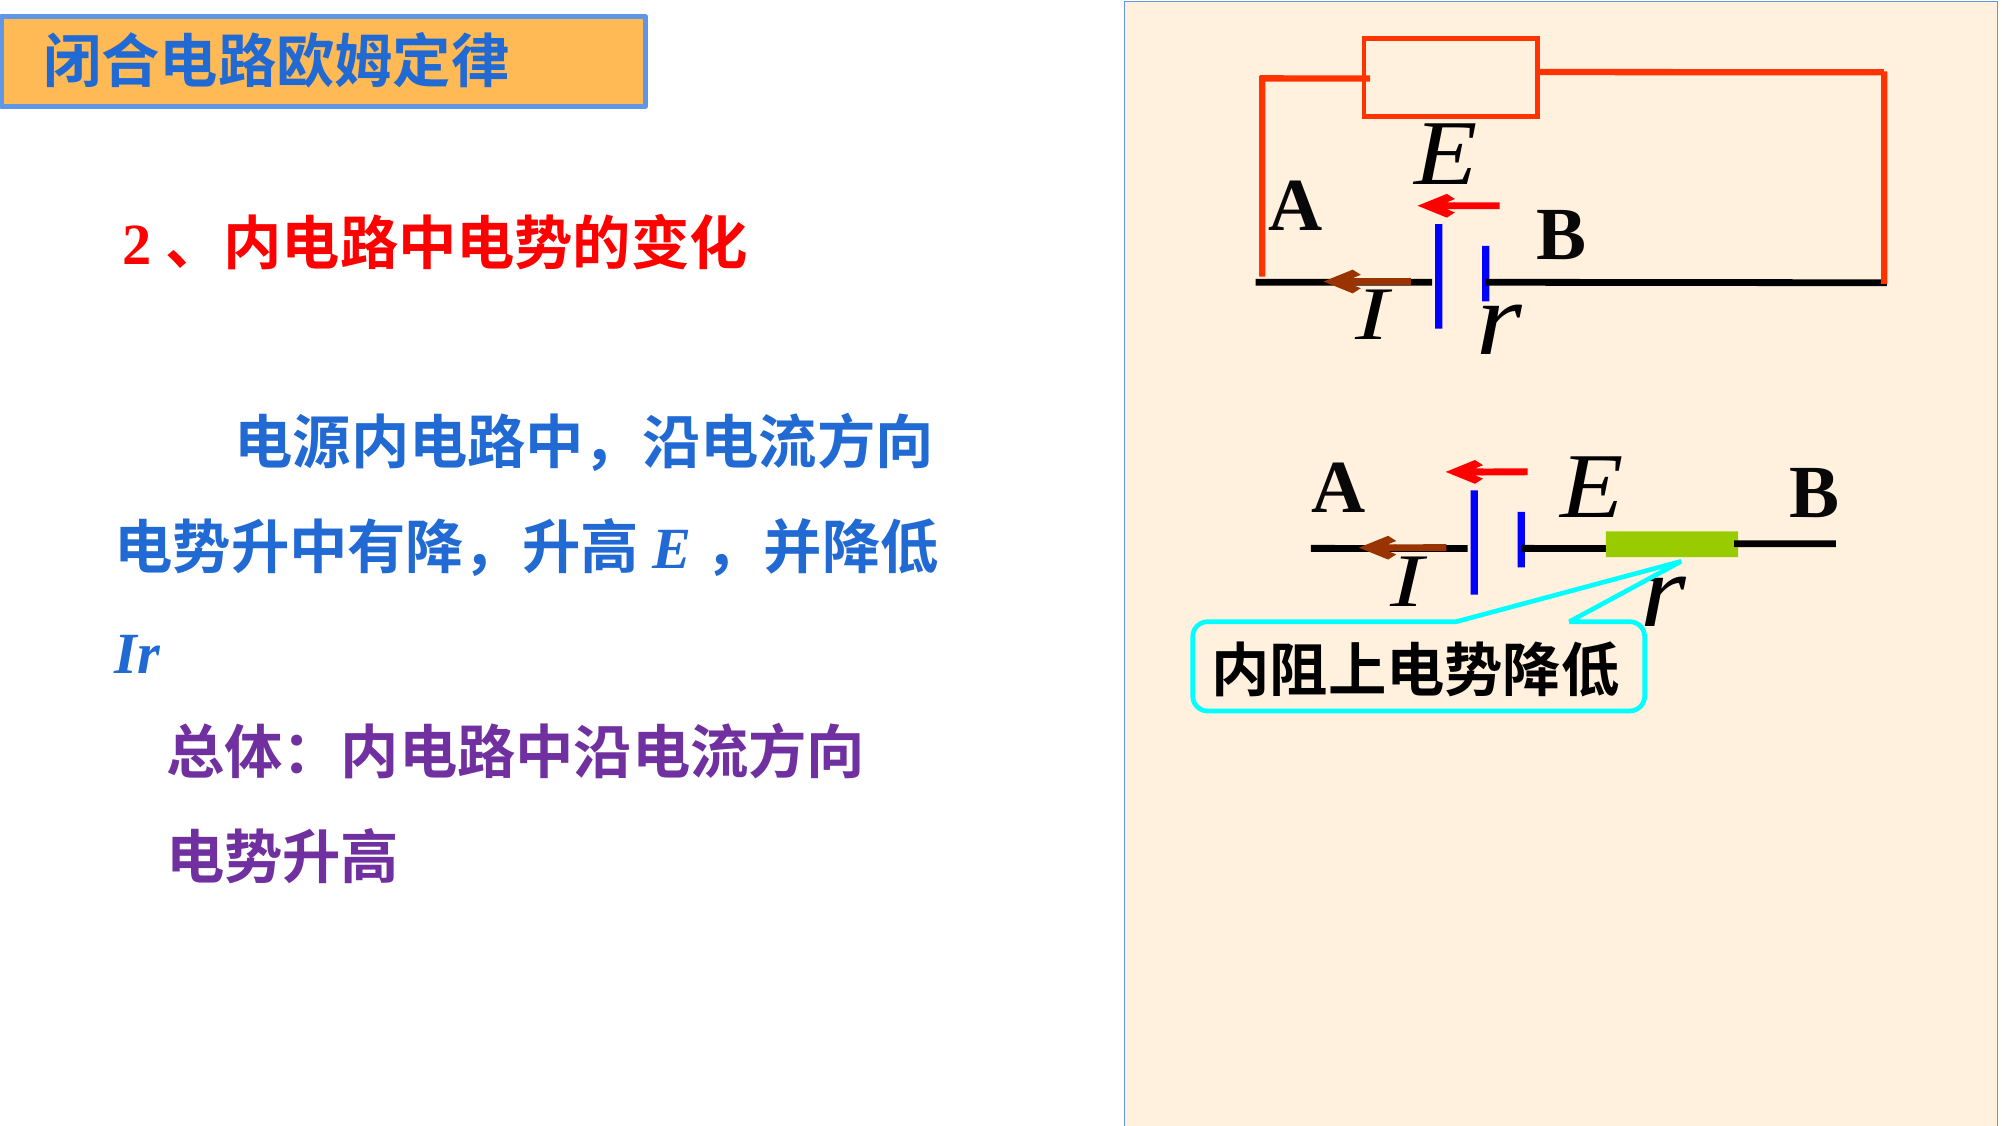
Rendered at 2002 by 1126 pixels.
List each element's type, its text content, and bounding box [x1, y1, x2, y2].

text_box 总体：内电路中沿电流方向电势升高 [151, 673, 933, 898]
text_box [1253, 38, 1887, 372]
text_box 内阻上电势降低 [1192, 621, 1645, 712]
text_box 2、内电路中电势的变化 [107, 163, 946, 284]
text_box [1124, 1, 1998, 1126]
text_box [1296, 429, 1855, 644]
text_box 电源内电路中，沿电流方向电势升中有降，升高E，并降低Ir [99, 363, 987, 693]
text_box 闭合电路欧姆定律 [1, 16, 646, 107]
